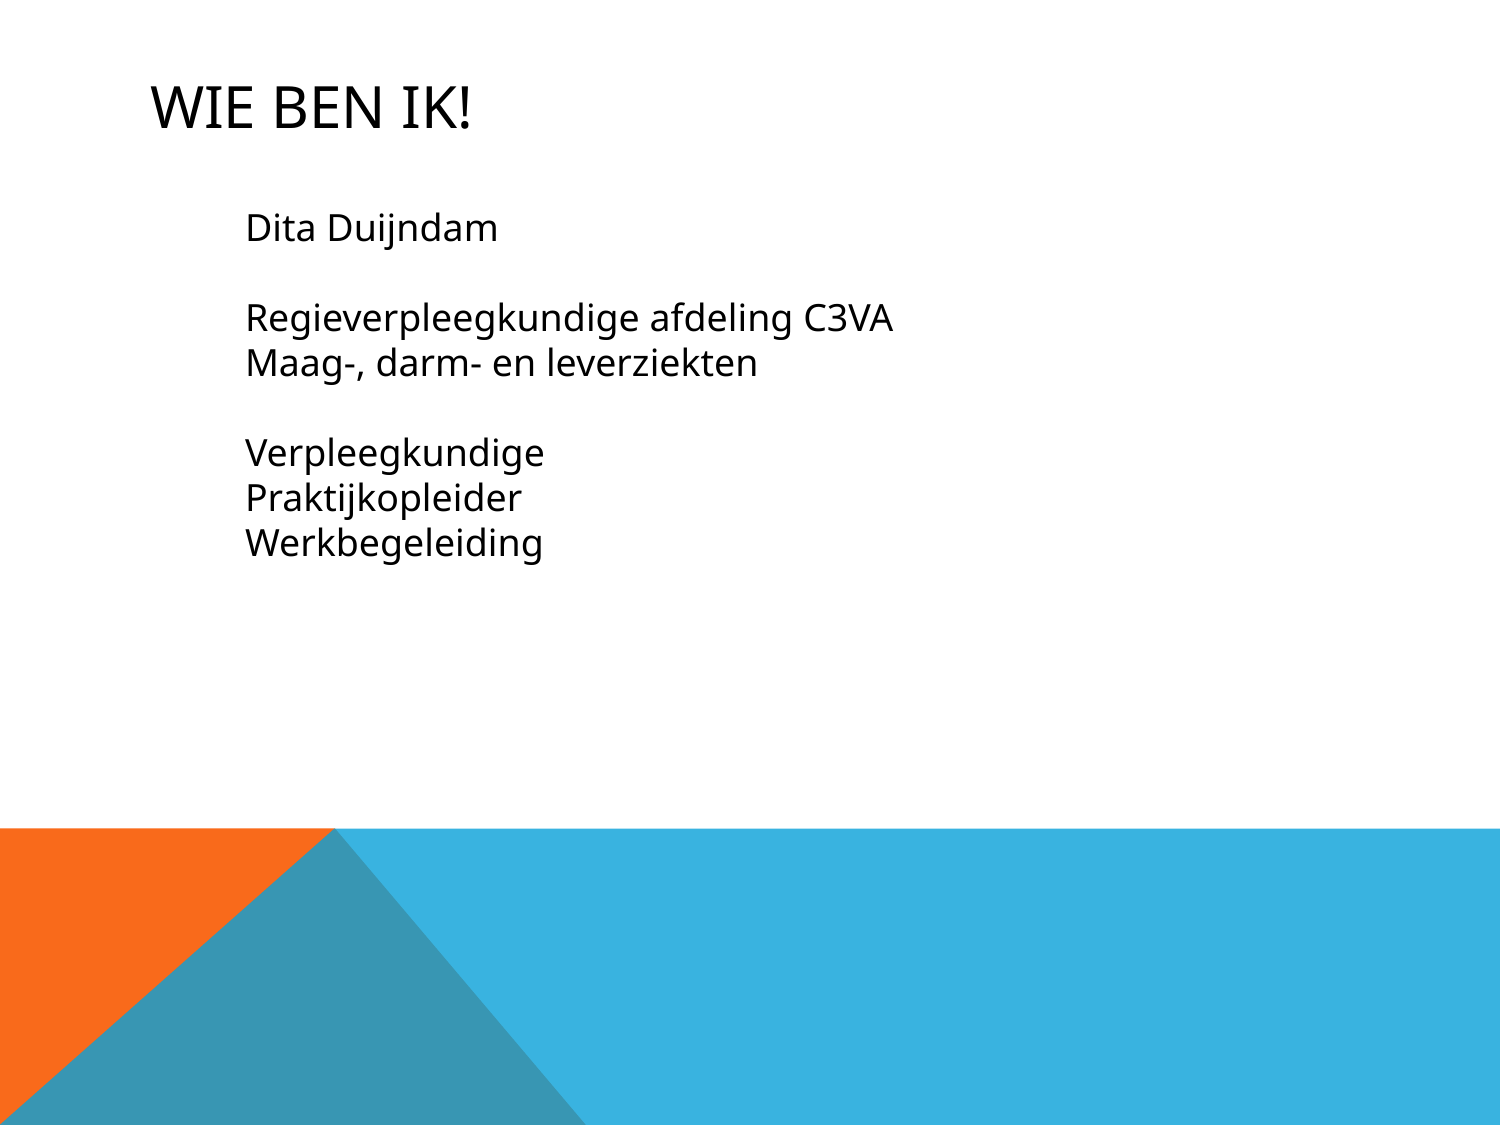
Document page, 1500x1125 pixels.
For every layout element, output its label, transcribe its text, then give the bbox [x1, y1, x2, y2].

title Wie ben ik! [135, 60, 1369, 150]
text_box Dita Duijndam Regieverpleegkundige afdeling C3VA Maag-, darm- en leverziekten Verpleegkundige Praktijkopleider Werkbegeleiding [230, 196, 1258, 841]
